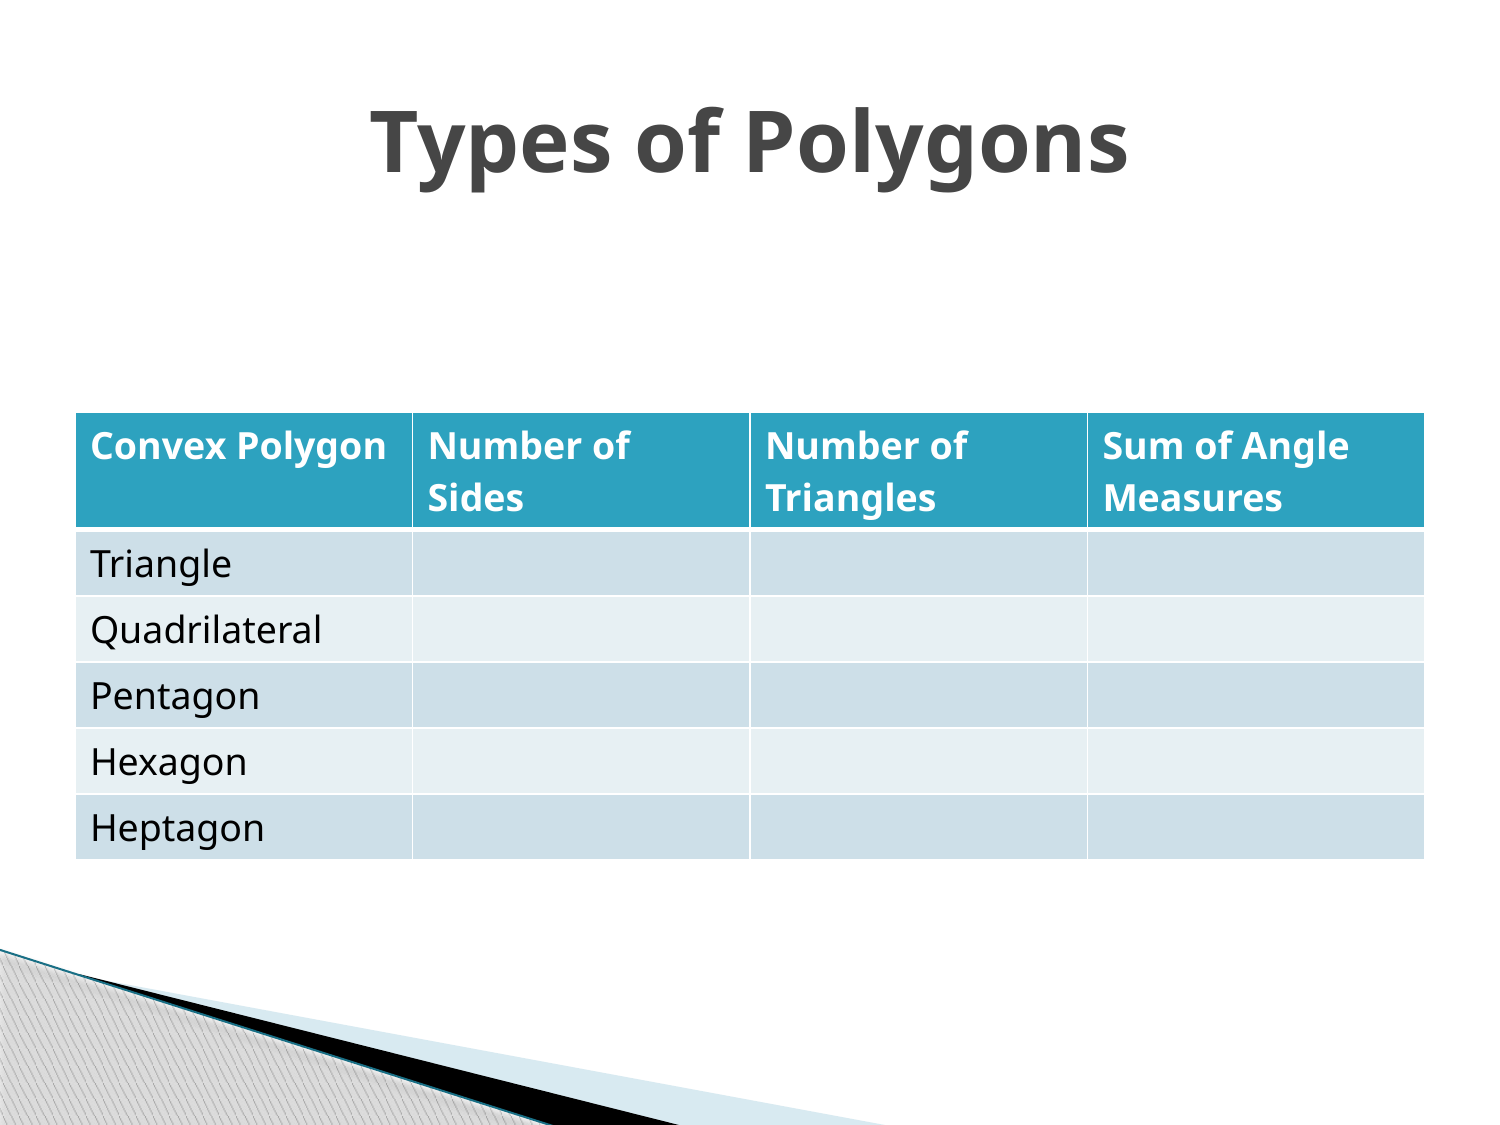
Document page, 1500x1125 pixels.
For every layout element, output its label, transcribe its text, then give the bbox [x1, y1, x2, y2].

table_cell [1088, 729, 1424, 793]
table_cell [413, 597, 749, 661]
table_cell [413, 729, 749, 793]
table_cell [413, 795, 749, 859]
table_header Number of Triangles [751, 413, 1087, 527]
table_cell Triangle [76, 532, 412, 595]
table_header Convex Polygon [76, 413, 412, 527]
table_cell Pentagon [76, 663, 412, 727]
title Types of Polygons [75, 45, 1425, 233]
table_header Number of Sides [413, 413, 749, 527]
table_cell Hexagon [76, 729, 412, 793]
table_cell [751, 532, 1087, 595]
table_header Sum of Angle Measures [1088, 413, 1424, 527]
table_cell [751, 795, 1087, 859]
table_cell Quadrilateral [76, 597, 412, 661]
table_cell [751, 663, 1087, 727]
table_cell [1088, 532, 1424, 595]
table_cell [1088, 663, 1424, 727]
table_cell [1088, 597, 1424, 661]
table_cell [751, 597, 1087, 661]
table_cell [413, 663, 749, 727]
table_cell Heptagon [76, 795, 412, 859]
table_cell [1088, 795, 1424, 859]
table_cell [751, 729, 1087, 793]
table_cell [413, 532, 749, 595]
